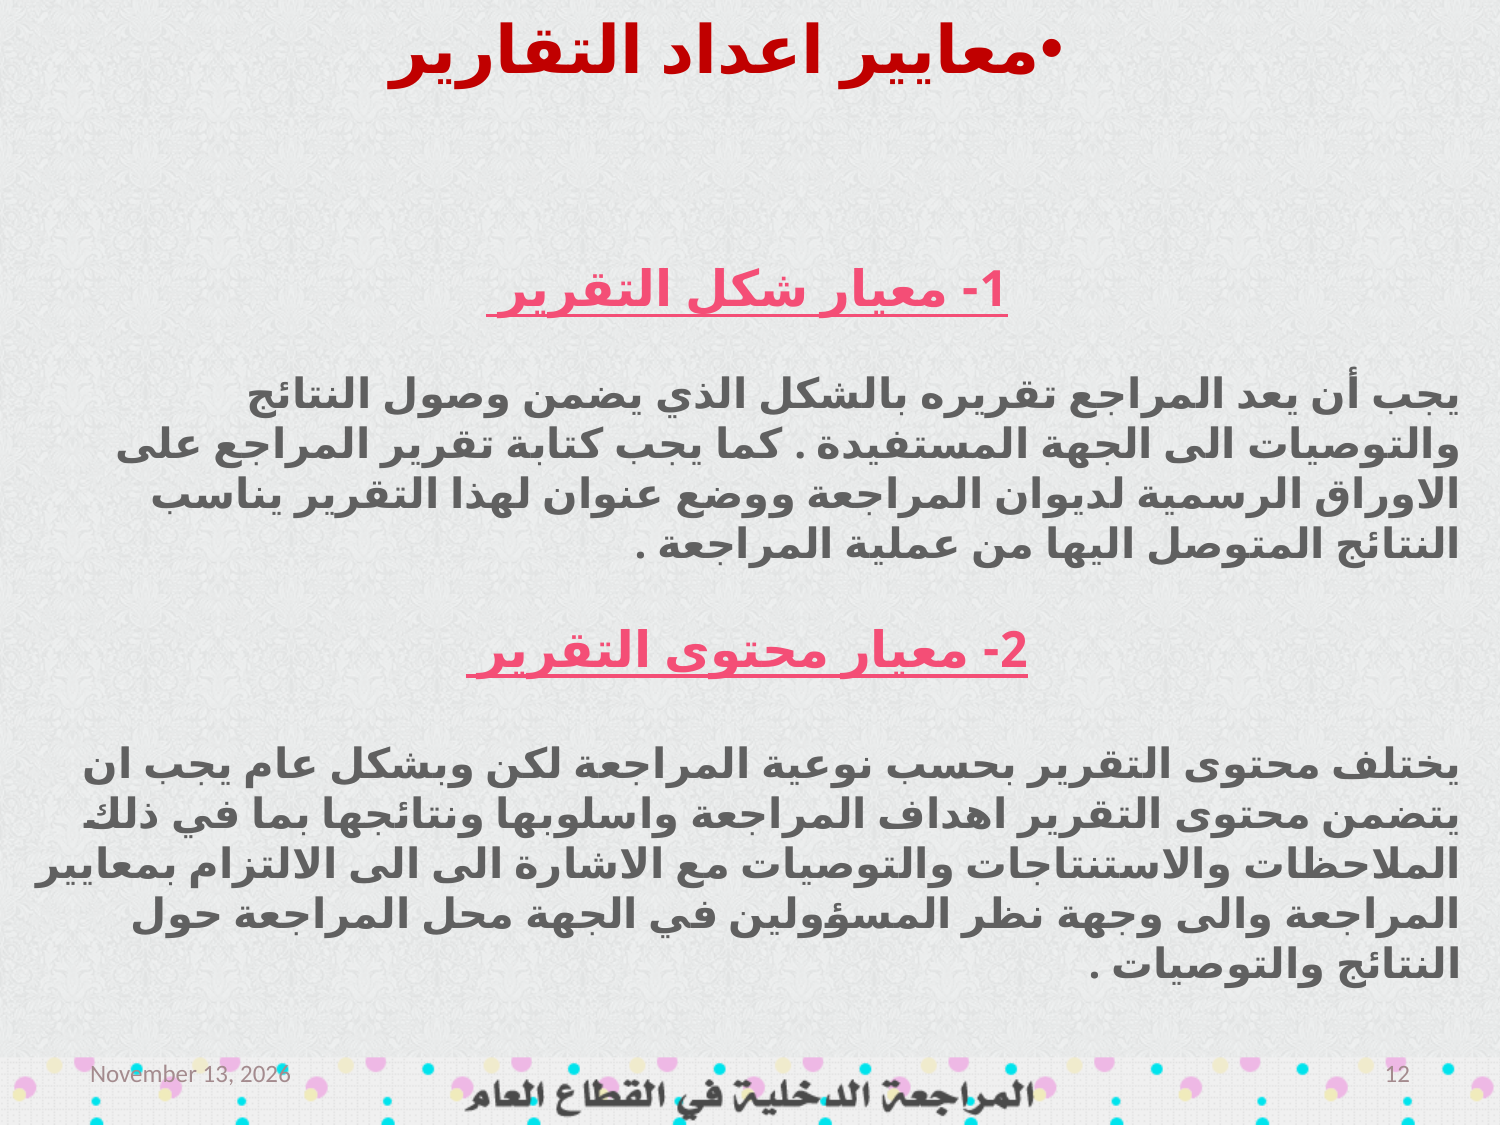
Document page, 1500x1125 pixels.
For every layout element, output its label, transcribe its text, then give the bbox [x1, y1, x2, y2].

text_box 2- معيار محتوى التقرير يختلف محتوى التقرير بحسب نوعية المراجعة لكن وبشكل عام يجب ان يتضمن محتوى التقرير اهداف المراجعة واسلوبها ونتائجها بما في ذلك الملاحظات والاستنتاجات والتوصيات مع الاشارة الى الى الالتزام بمعايير المراجعة والى وجهة نظر المسؤولين في الجهة محل المراجعة حول النتائج والتوصيات . [17, 609, 1477, 995]
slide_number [75, 1042, 425, 1103]
slide_number 12 [1074, 1042, 1425, 1103]
picture [0, 0, 1500, 1125]
text_box معايير اعداد التقارير [375, 0, 1078, 95]
text_box 1- معيار شكل التقرير يجب أن يعد المراجع تقريره بالشكل الذي يضمن وصول النتائج والتوصيات الى الجهة المستفيدة . كما يجب كتابة تقرير المراجع على الاوراق الرسمية لديوان المراجعة ووضع عنوان لهذا التقرير يناسب النتائج المتوصل اليها من عملية المراجعة . [17, 249, 1477, 575]
